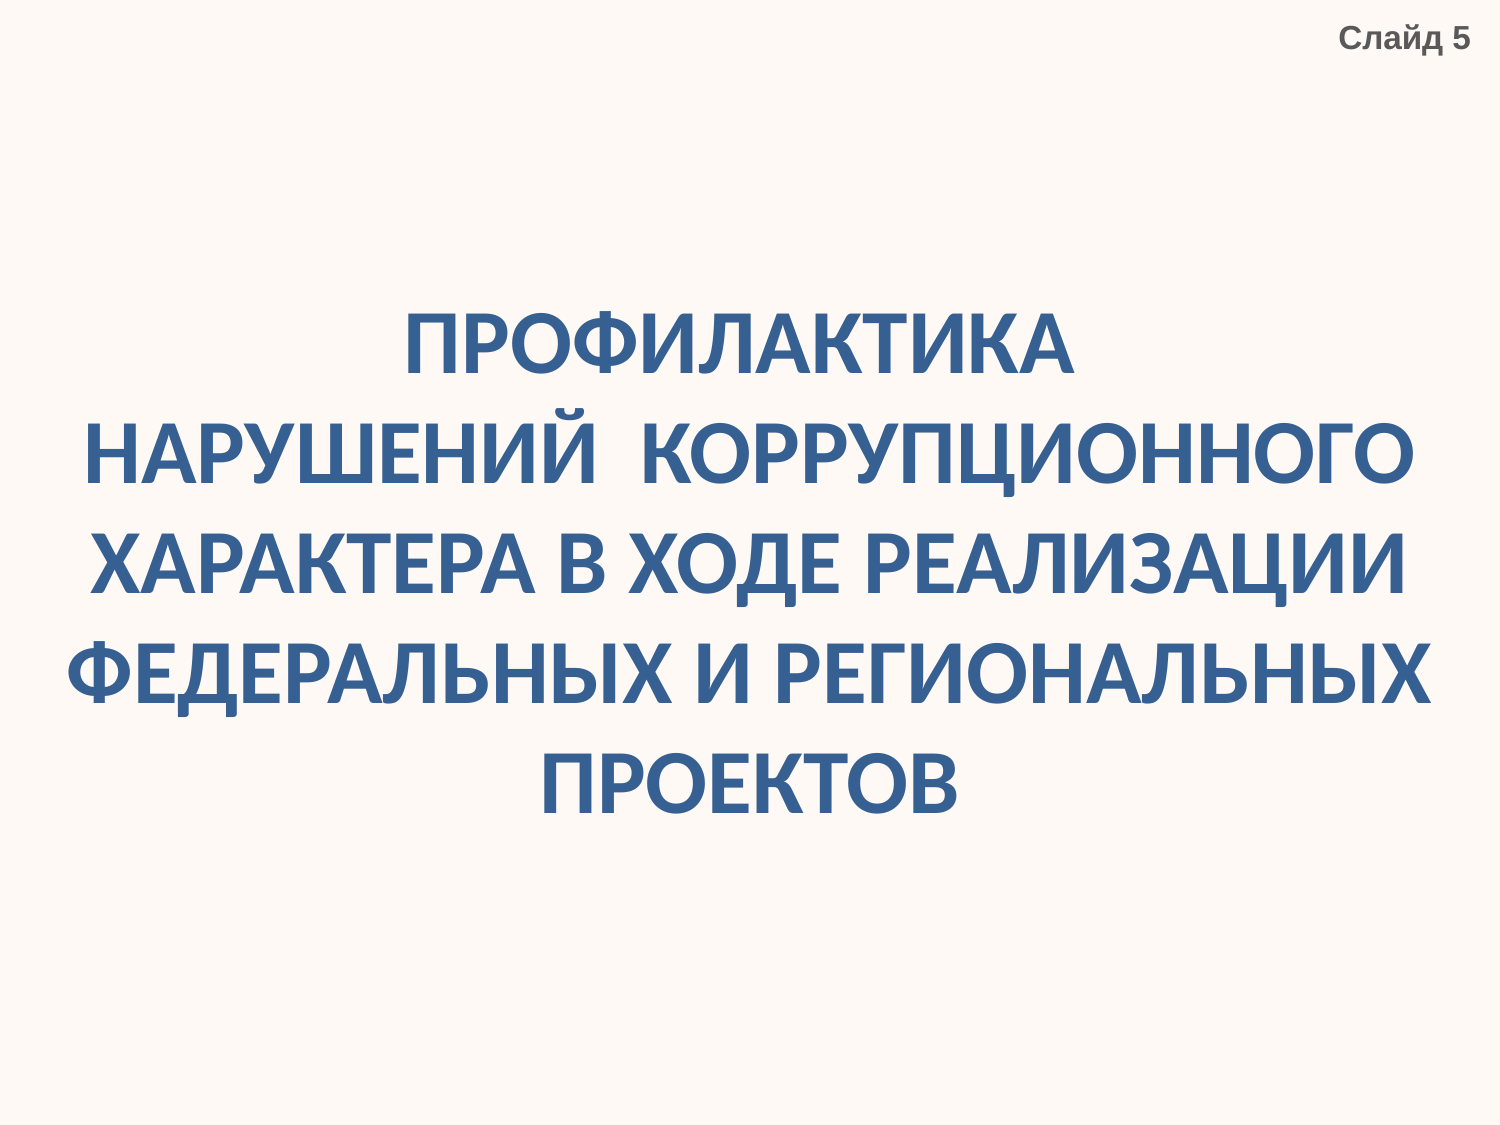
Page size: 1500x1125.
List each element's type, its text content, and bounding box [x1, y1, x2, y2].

text_box Слайд 5 [1288, 9, 1486, 64]
title ПРОФИЛАКТИКА НАРУШЕНИЙ КОРРУПЦИОННОГО ХАРАКТЕРА В ХОДЕ РЕАЛИЗАЦИИ ФЕДЕРАЛЬНЫХ И РЕГИОНАЛЬНЫХ ПРОЕКТОВ [46, 186, 1454, 926]
